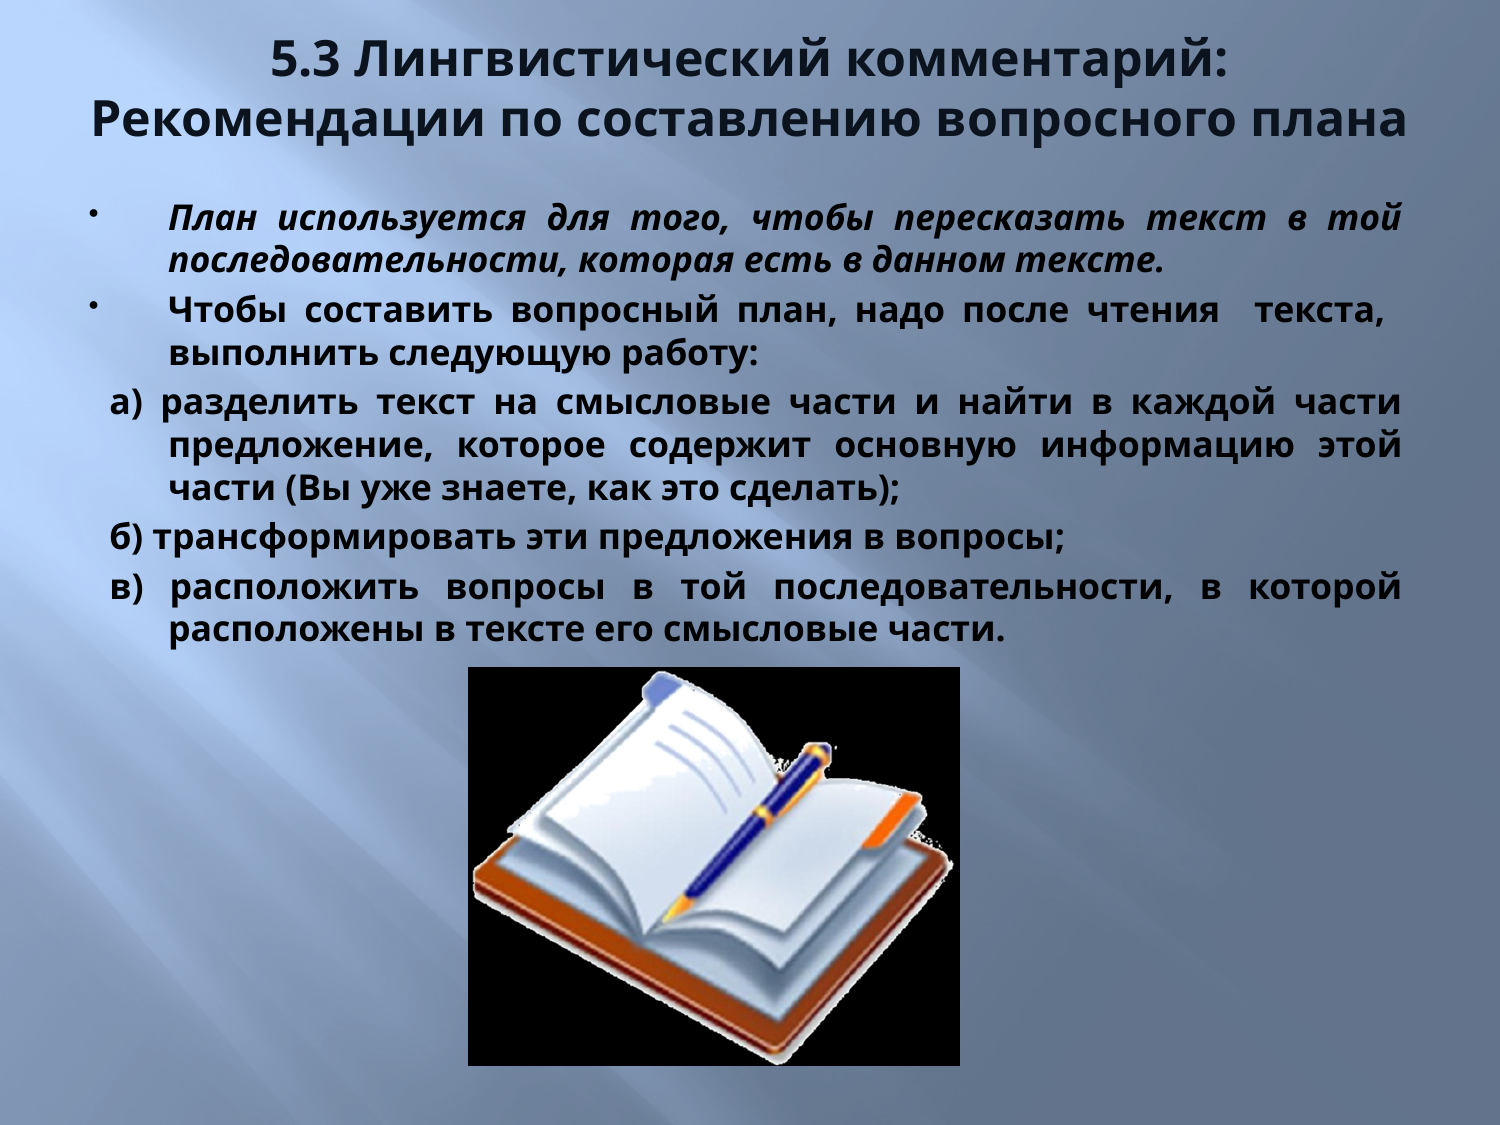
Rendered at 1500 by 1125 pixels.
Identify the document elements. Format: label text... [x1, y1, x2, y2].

title 5.3 Лингвистический комментарий: Рекомендации по составлению вопросного плана [75, 45, 1425, 188]
list План используется для того, чтобы пересказать текст в той последовательности, которая есть в данном тексте. Чтобы составить вопросный план, надо после чтения текста, выполнить следующую работу: а) разделить текст на смысловые части и найти в каждой части предложение, которое содержит основную информацию этой части (Вы уже знаете, как это сделать); б) трансформировать эти предложения в вопросы; в) расположить вопросы в той последовательности, в которой расположены в тексте его смысловые части. [75, 187, 1418, 668]
picture [468, 667, 960, 1066]
